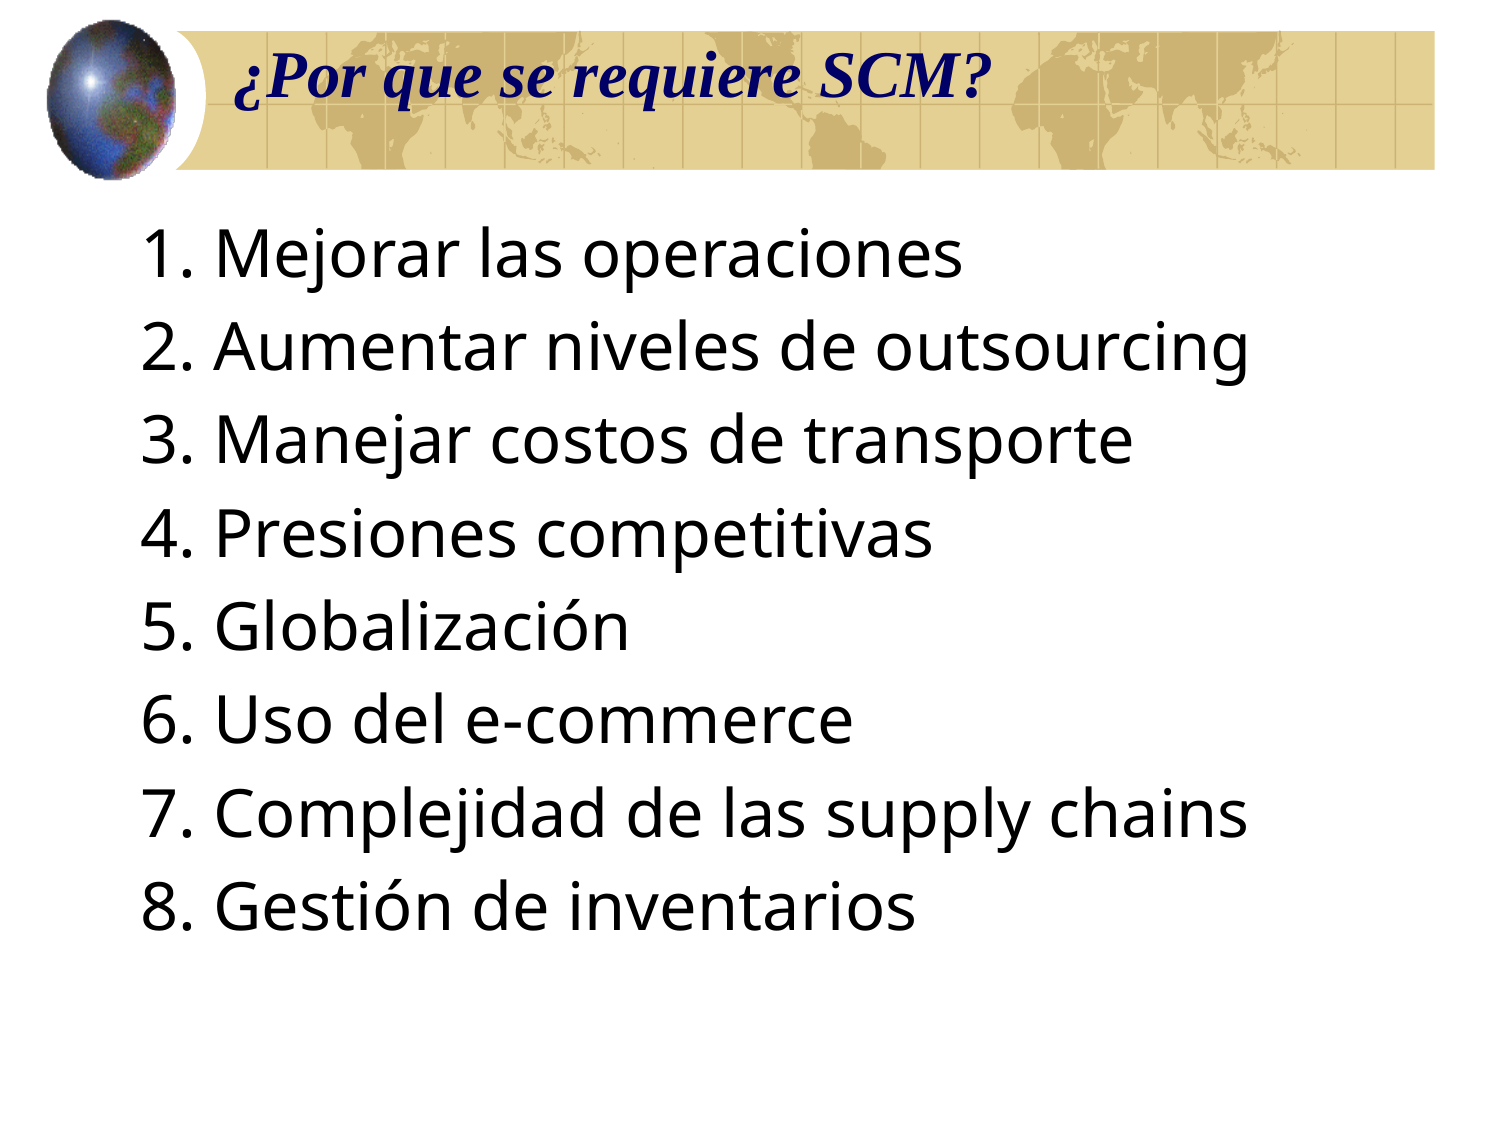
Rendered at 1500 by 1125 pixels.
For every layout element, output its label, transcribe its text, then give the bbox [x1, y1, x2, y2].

title ¿Por que se requiere SCM? [218, 89, 1448, 118]
picture [42, 14, 190, 185]
list Mejorar las operaciones Aumentar niveles de outsourcing Manejar costos de transporte Presiones competitivas Globalización Uso del e-commerce Complejidad de las supply chains Gestión de inventarios [124, 202, 1401, 1079]
